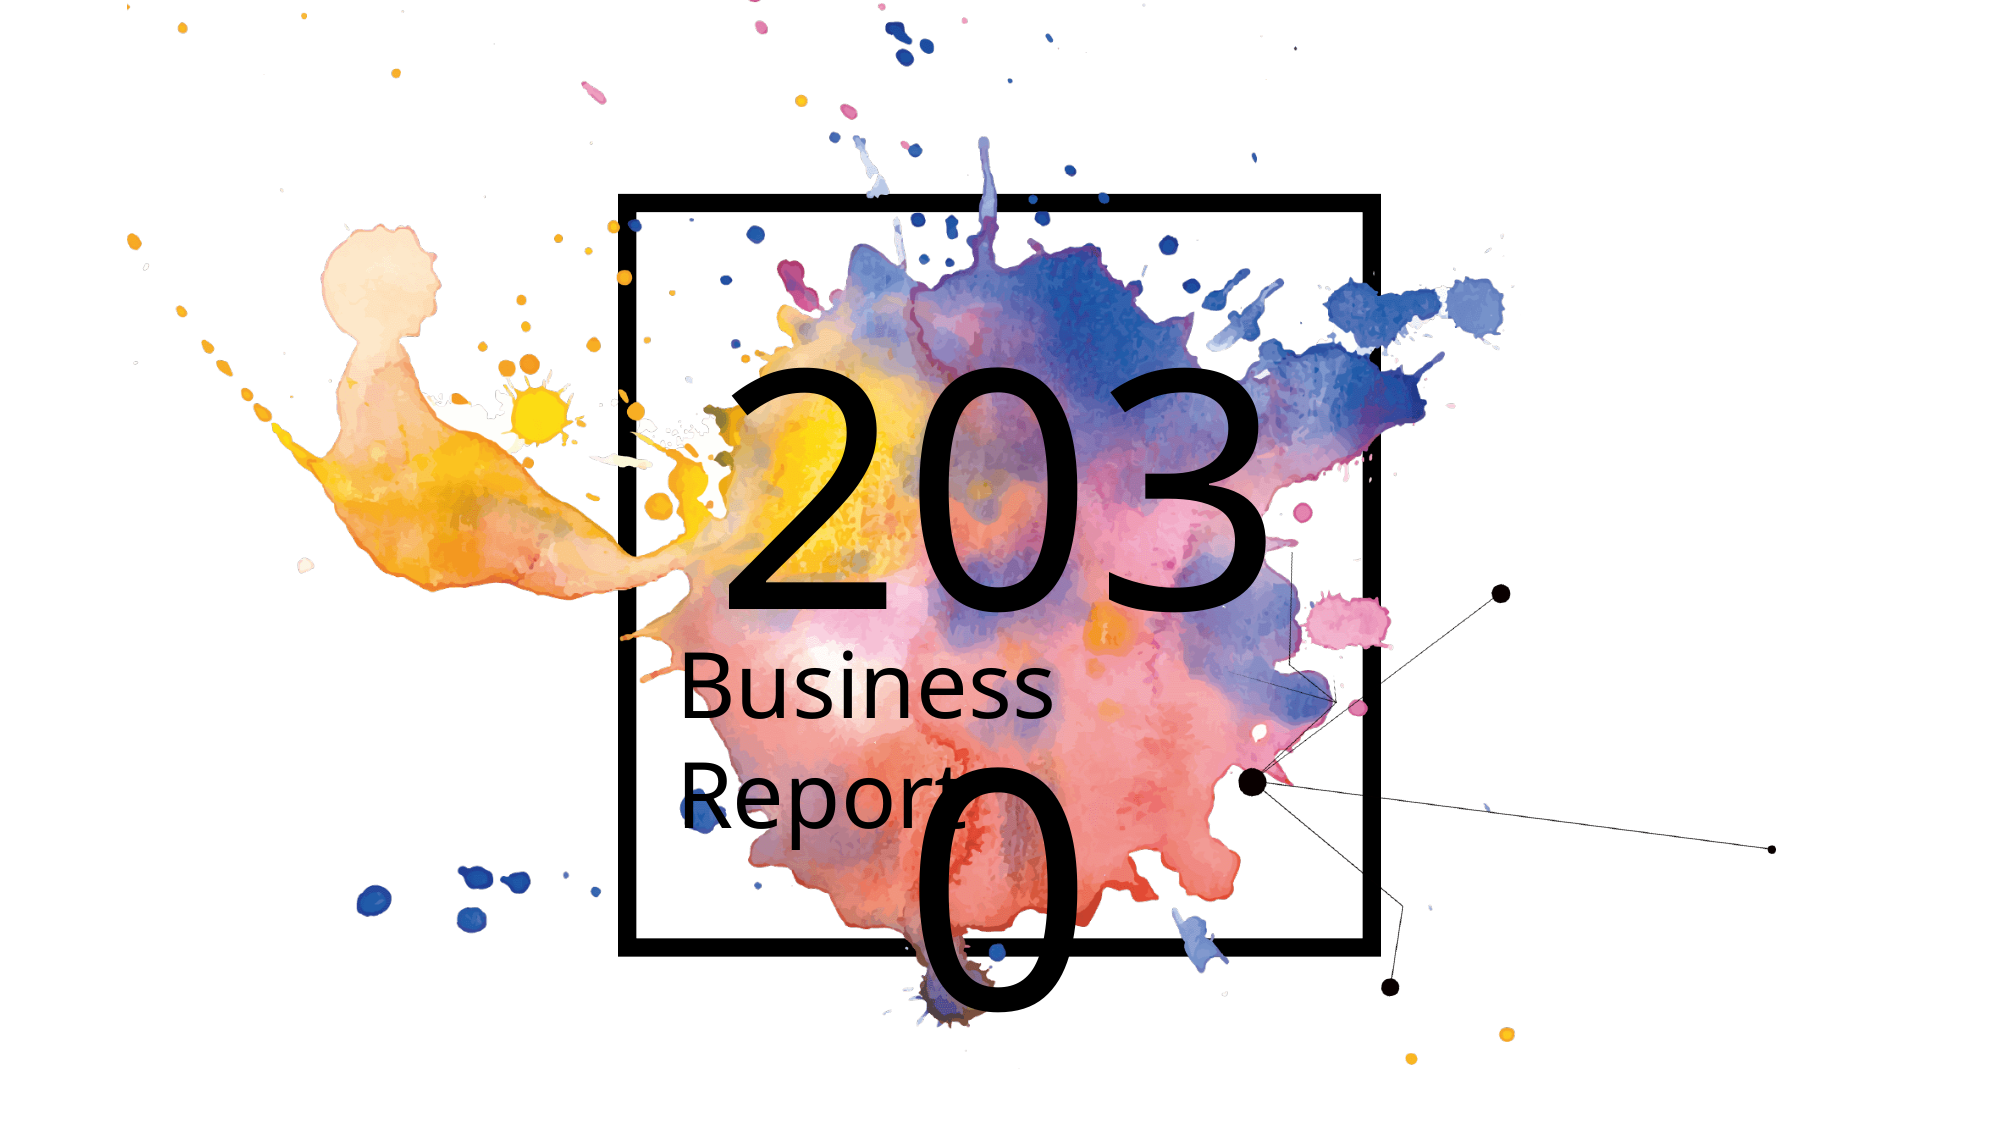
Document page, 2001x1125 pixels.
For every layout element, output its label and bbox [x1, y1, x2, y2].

picture [128, 0, 1789, 1125]
